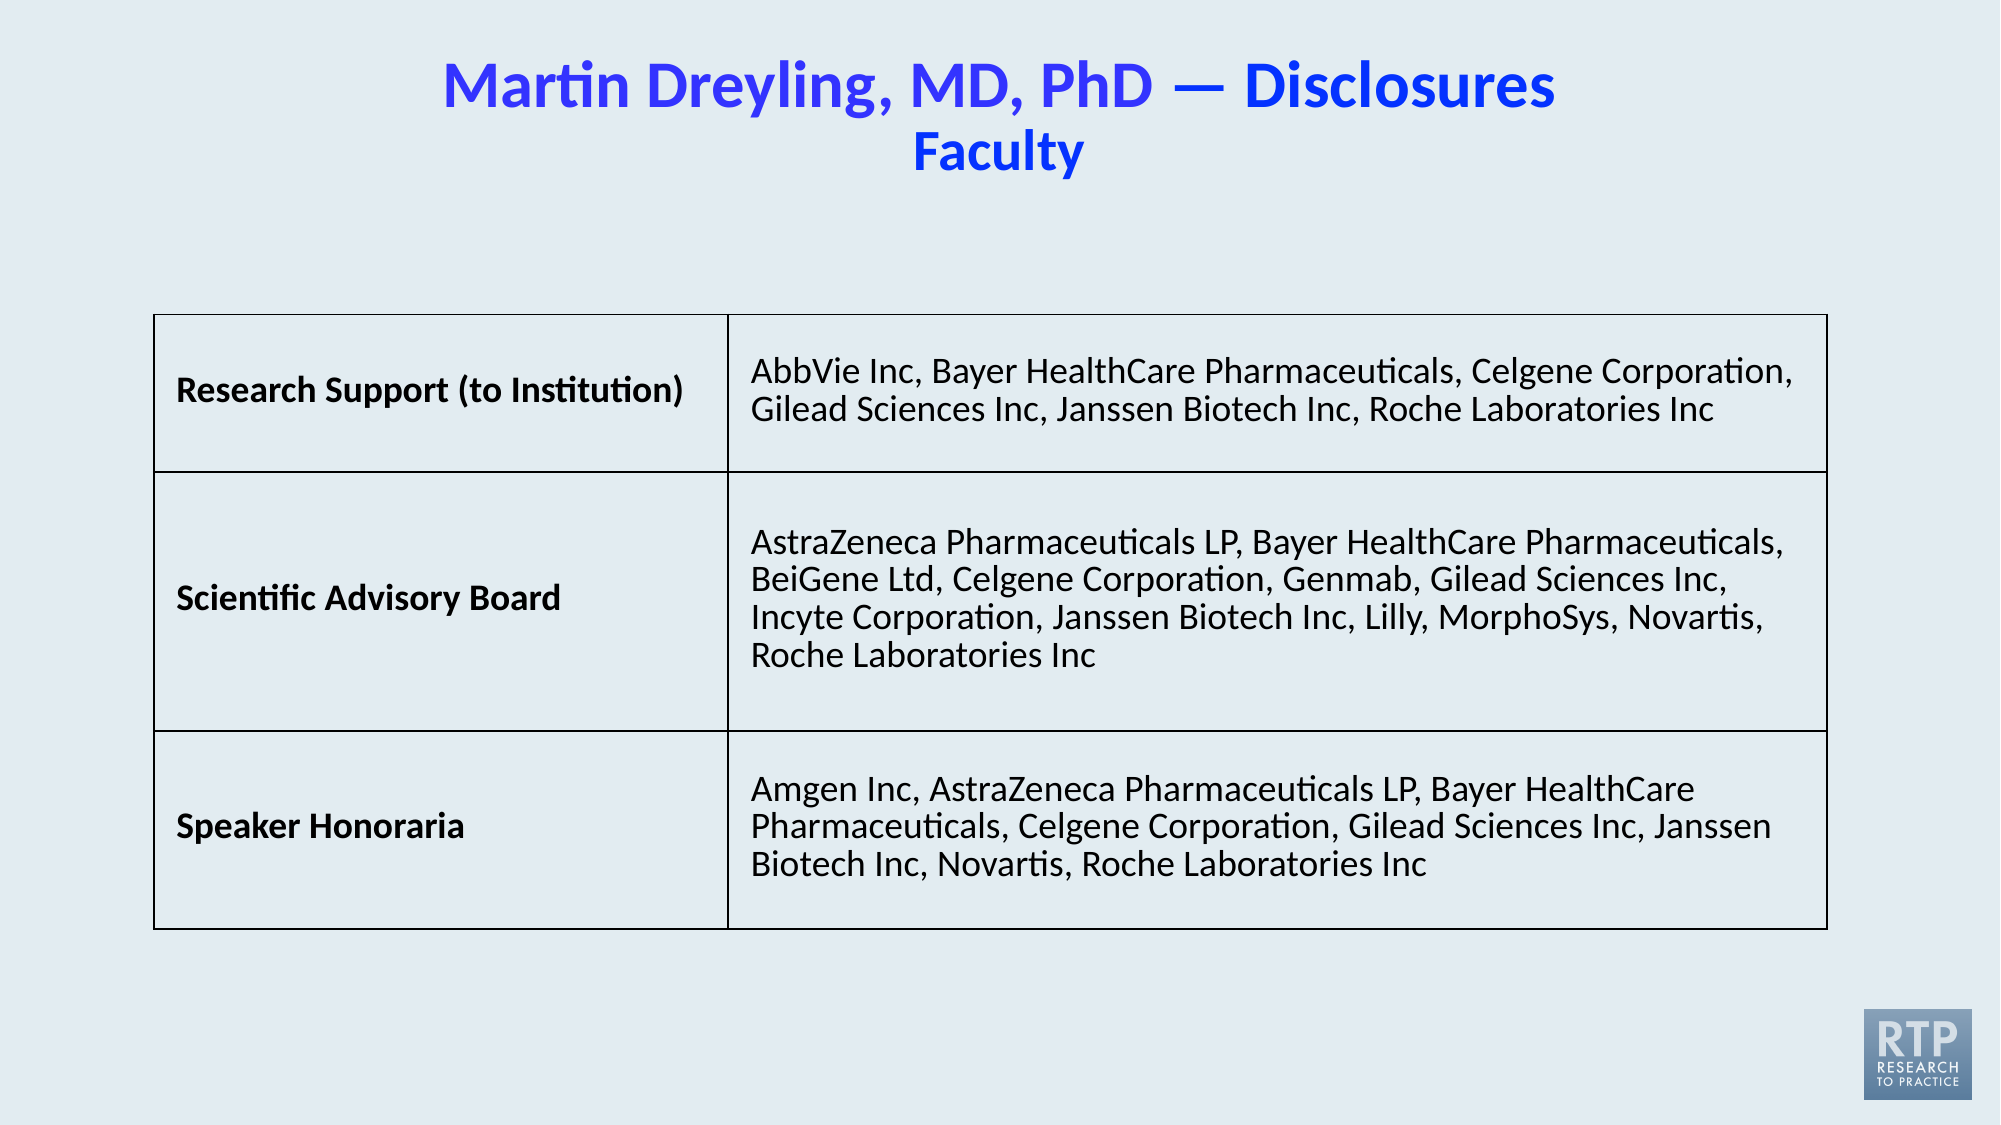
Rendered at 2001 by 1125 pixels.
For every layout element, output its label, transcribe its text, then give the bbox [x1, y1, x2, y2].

title Martin Dreyling, MD, PhD — Disclosures Faculty [149, 13, 1850, 221]
table_cell AstraZeneca Pharmaceuticals LP, Bayer HealthCare Pharmaceuticals, BeiGene Ltd, Celgene Corporation, Genmab, Gilead Sciences Inc, Incyte Corporation, Janssen Biotech Inc, Lilly, MorphoSys, Novartis, Roche Laboratories Inc [729, 473, 1826, 730]
table_cell Speaker Honoraria [155, 732, 727, 928]
table_header Research Support (to Institution) [155, 315, 727, 471]
table_header AbbVie Inc, Bayer HealthCare Pharmaceuticals, Celgene Corporation, Gilead Sciences Inc, Janssen Biotech Inc, Roche Laboratories Inc [729, 315, 1826, 471]
table_cell Amgen Inc, AstraZeneca Pharmaceuticals LP, Bayer HealthCare Pharmaceuticals, Celgene Corporation, Gilead Sciences Inc, Janssen Biotech Inc, Novartis, Roche Laboratories Inc [729, 732, 1826, 928]
table_cell Scientific Advisory Board [155, 473, 727, 730]
